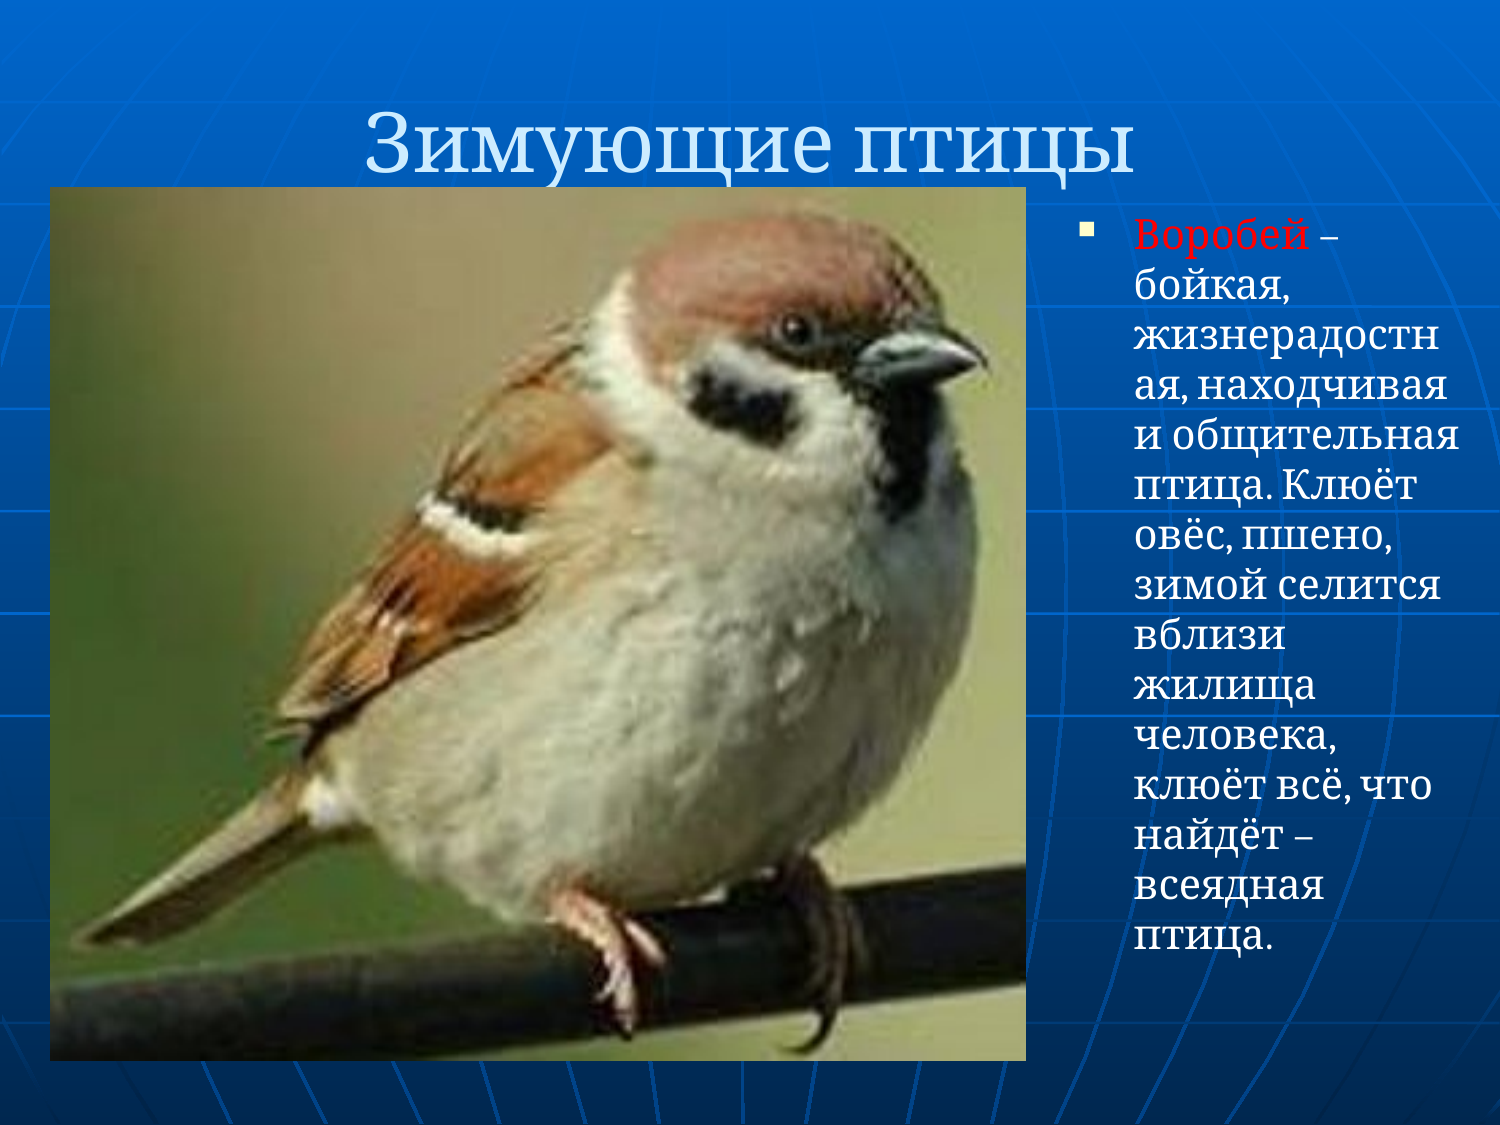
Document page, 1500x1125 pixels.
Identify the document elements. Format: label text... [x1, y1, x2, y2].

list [49, 187, 1026, 1062]
list Воробей – бойкая, жизнерадостная, находчивая и общительная птица. Клюёт овёс, пшено, зимой селится вблизи жилища человека, клюёт всё, что найдёт – всеядная птица. [1062, 199, 1476, 1088]
title Зимующие птицы [74, 45, 1426, 233]
